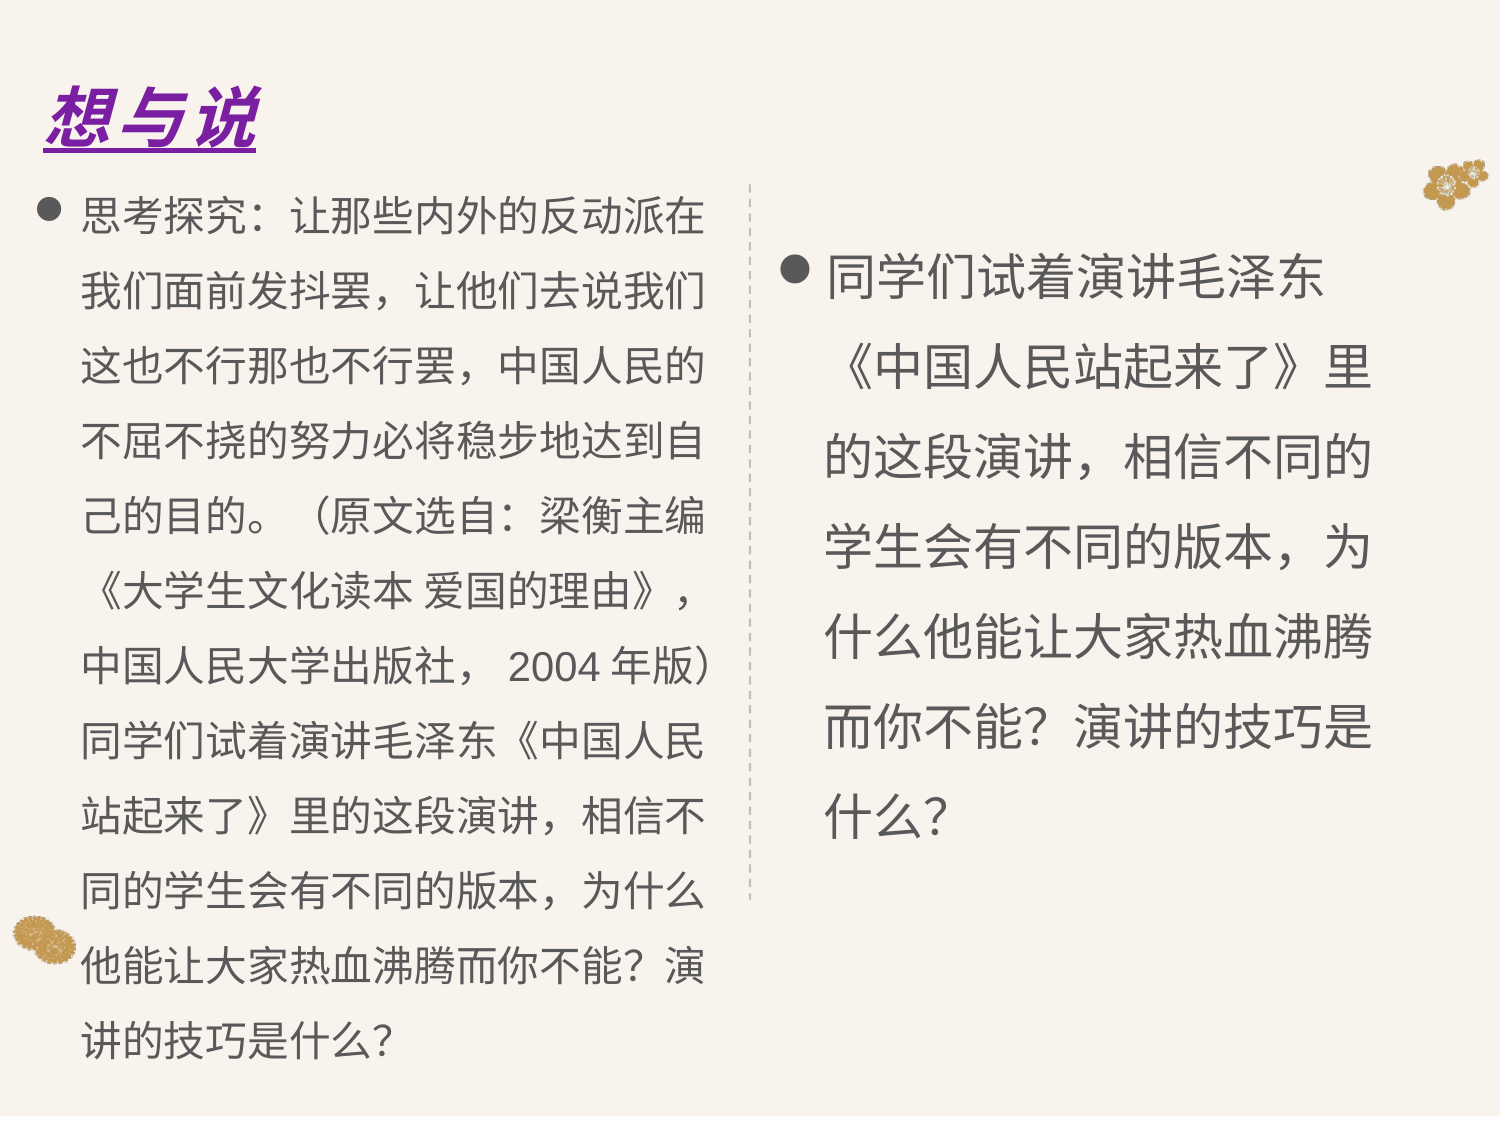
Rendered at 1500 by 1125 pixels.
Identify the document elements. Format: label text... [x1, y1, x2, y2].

text_box 同学们试着演讲毛泽东《中国人民站起来了》里的这段演讲，相信不同的学生会有不同的版本，为什么他能让大家热血沸腾而你不能？演讲的技巧是什么？ [761, 207, 1426, 910]
text_box 思考探究：让那些内外的反动派在我们面前发抖罢，让他们去说我们这也不行那也不行罢，中国人民的不屈不挠的努力必将稳步地达到自己的目的。（原文选自：梁衡主编《大学生文化读本 爱国的理由》，中国人民大学出版社，2004年版）同学们试着演讲毛泽东《中国人民站起来了》里的这段演讲，相信不同的学生会有不同的版本，为什么他能让大家热血沸腾而你不能？演讲的技巧是什么？ [18, 156, 752, 961]
picture [1411, 140, 1500, 230]
text_box 想与说 [30, 72, 1381, 160]
text_box [0, 0, 1500, 1117]
picture [0, 895, 89, 985]
